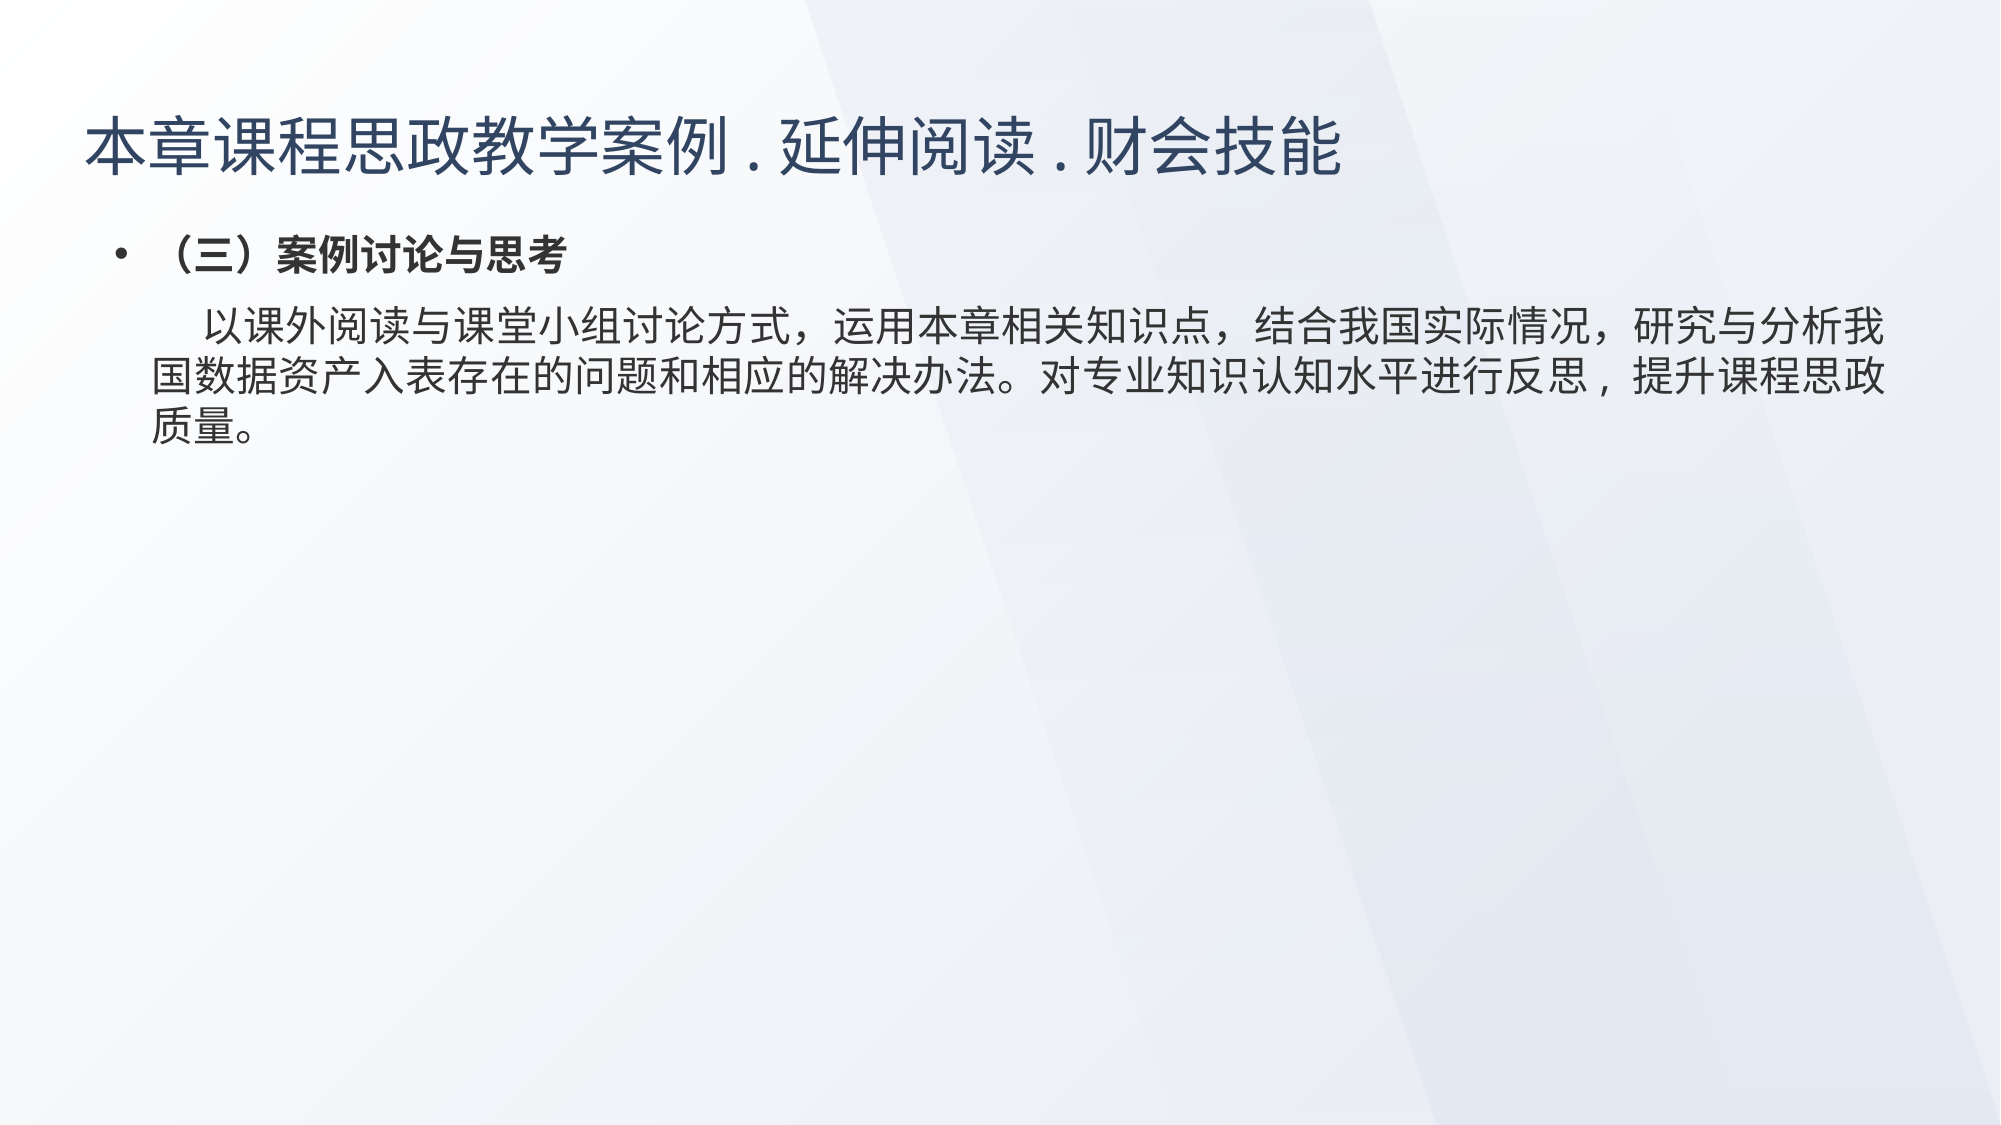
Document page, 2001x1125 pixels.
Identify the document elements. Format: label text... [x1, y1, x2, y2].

list （三）案例讨论与思考 以课外阅读与课堂小组讨论方式，运用本章相关知识点，结合我国实际情况，研究与分析我国数据资产入表存在的问题和相应的解决办法。对专业知识认知水平进行反思, 提升课程思政质量。 [114, 213, 1886, 1013]
title 本章课程思政教学案例.延伸阅读.财会技能 [83, 100, 1361, 184]
